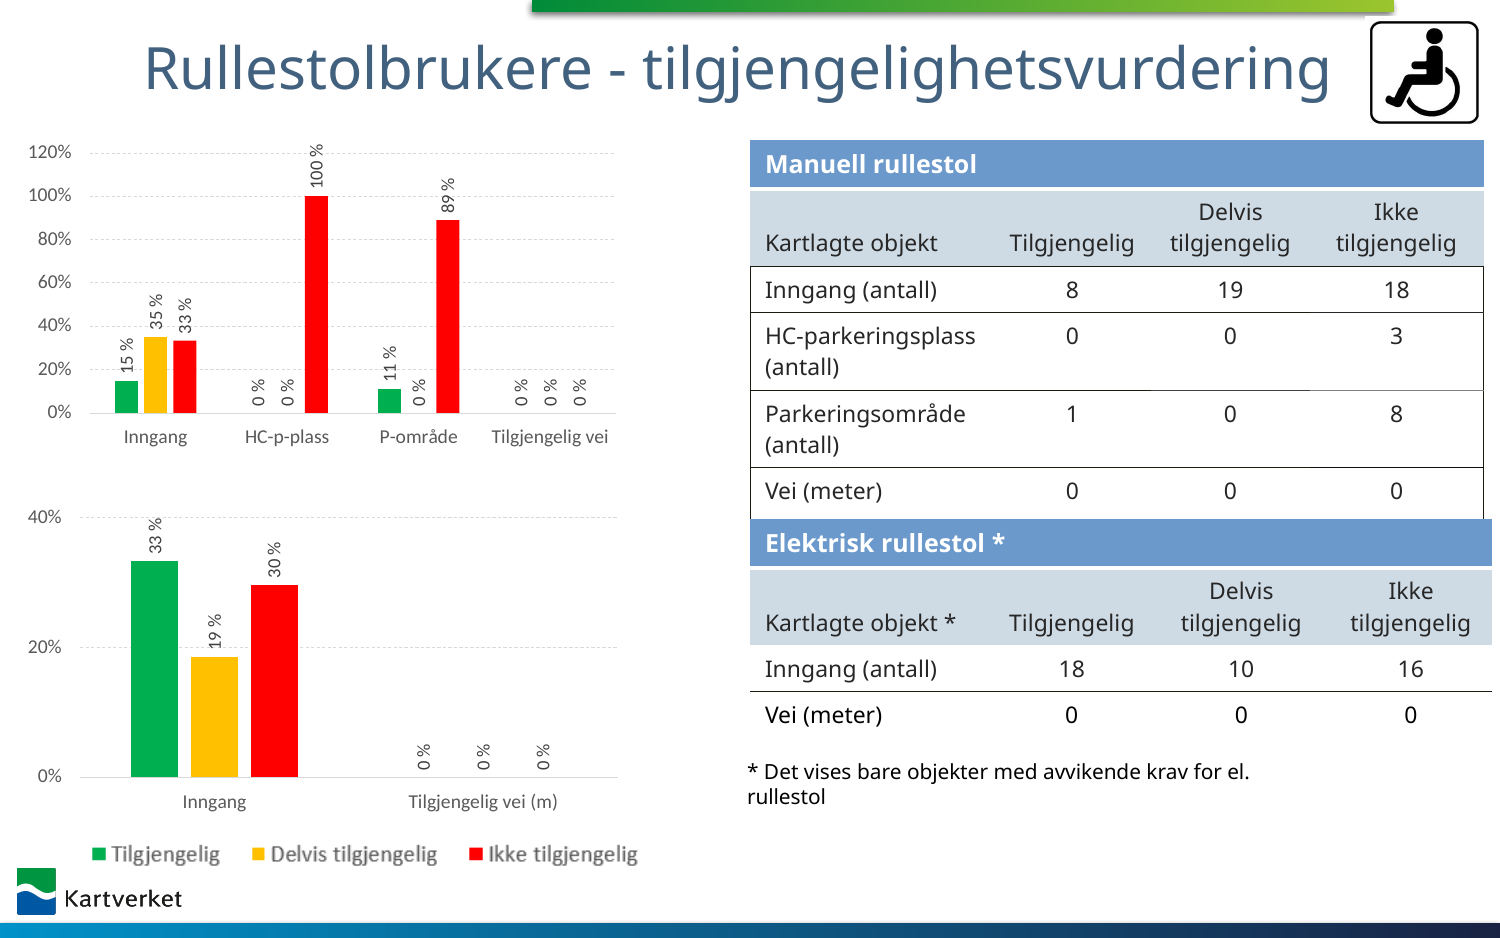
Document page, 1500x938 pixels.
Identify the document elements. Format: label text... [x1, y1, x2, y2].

table_cell Tilgjengelig [994, 191, 1151, 266]
table_cell 0 [1310, 468, 1483, 519]
table_cell 8 [994, 267, 1151, 312]
table_cell 1 [994, 391, 1151, 467]
table_cell 0 [1151, 468, 1310, 519]
table_cell 0 [1151, 391, 1310, 467]
table_cell Kartlagte objekt [750, 191, 994, 266]
text_box Rullestolbrukere - tilgjengelighetsvurdering [39, 12, 1348, 109]
table_cell 8 [1310, 391, 1483, 467]
table_cell Kartlagte objekt * [750, 570, 991, 645]
table_cell 0 [1151, 313, 1310, 390]
table_cell Vei (meter) [751, 468, 994, 519]
table_cell HC-parkeringsplass (antall) [751, 313, 994, 390]
table_cell 16 [1330, 645, 1492, 691]
table_cell Parkeringsområde (antall) [751, 391, 994, 467]
table_cell 0 [1330, 692, 1492, 738]
table_cell 10 [1153, 645, 1330, 691]
table_cell 0 [994, 468, 1151, 519]
table_header Elektrisk rullestol * [750, 519, 1492, 566]
table_cell Vei (meter) [750, 692, 991, 738]
table_cell Delvis tilgjengelig [1153, 570, 1330, 645]
table_cell 3 [1310, 313, 1483, 390]
table_cell Delvis tilgjengelig [1151, 191, 1310, 266]
picture [20, 135, 629, 457]
text_box * Det vises bare objekter med avvikende krav for el. rullestol [732, 751, 1317, 816]
table_header Manuell rullestol [750, 140, 1484, 187]
table_cell 19 [1151, 267, 1310, 312]
table_cell Tilgjengelig [991, 570, 1153, 645]
table_cell 0 [991, 692, 1153, 738]
table_cell Ikke tilgjengelig [1330, 570, 1492, 645]
table_cell 0 [1153, 692, 1330, 738]
table_cell Inngang (antall) [751, 267, 994, 312]
table_cell 18 [991, 645, 1153, 691]
table_cell Ikke tilgjengelig [1310, 191, 1484, 266]
picture [20, 499, 630, 822]
picture [1365, 16, 1484, 129]
table_cell Inngang (antall) [750, 645, 991, 691]
table_cell 0 [994, 313, 1151, 390]
table_cell 18 [1310, 267, 1483, 312]
picture [86, 838, 643, 870]
